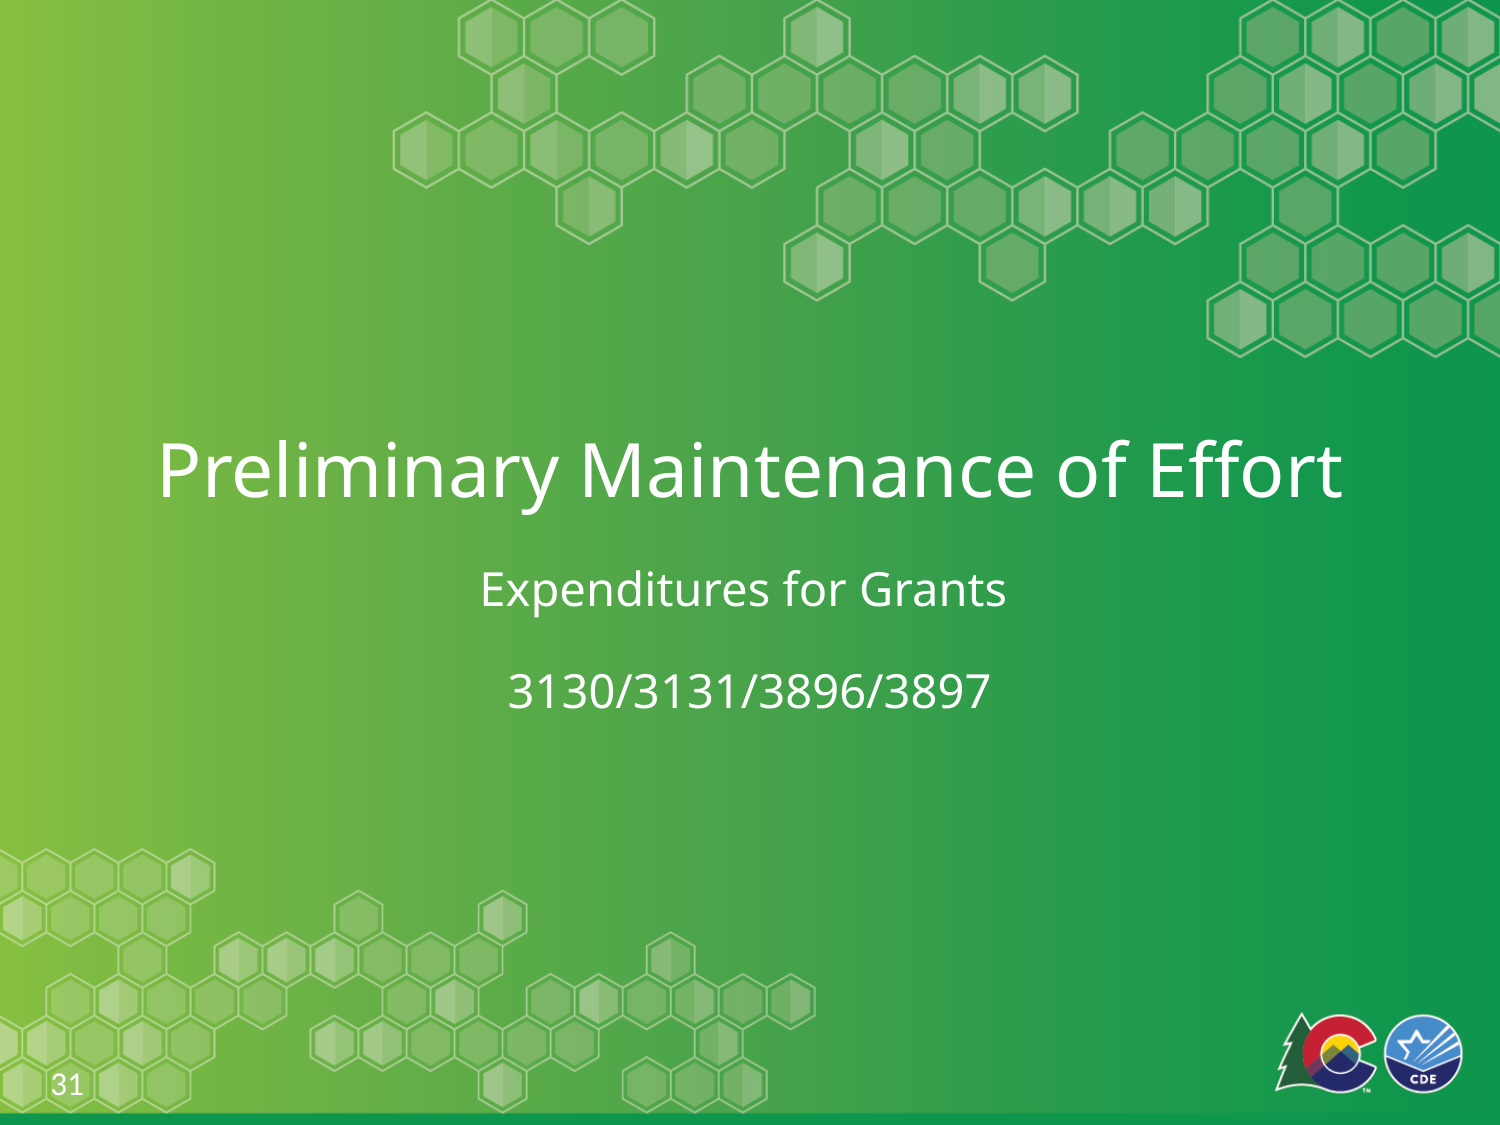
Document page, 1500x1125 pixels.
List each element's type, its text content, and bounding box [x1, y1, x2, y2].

title Preliminary Maintenance of Effort Expenditures for Grants 3130/3131/3896/3897 [112, 425, 1388, 810]
picture [0, 0, 1500, 1125]
slide_number 31 [35, 1054, 373, 1115]
